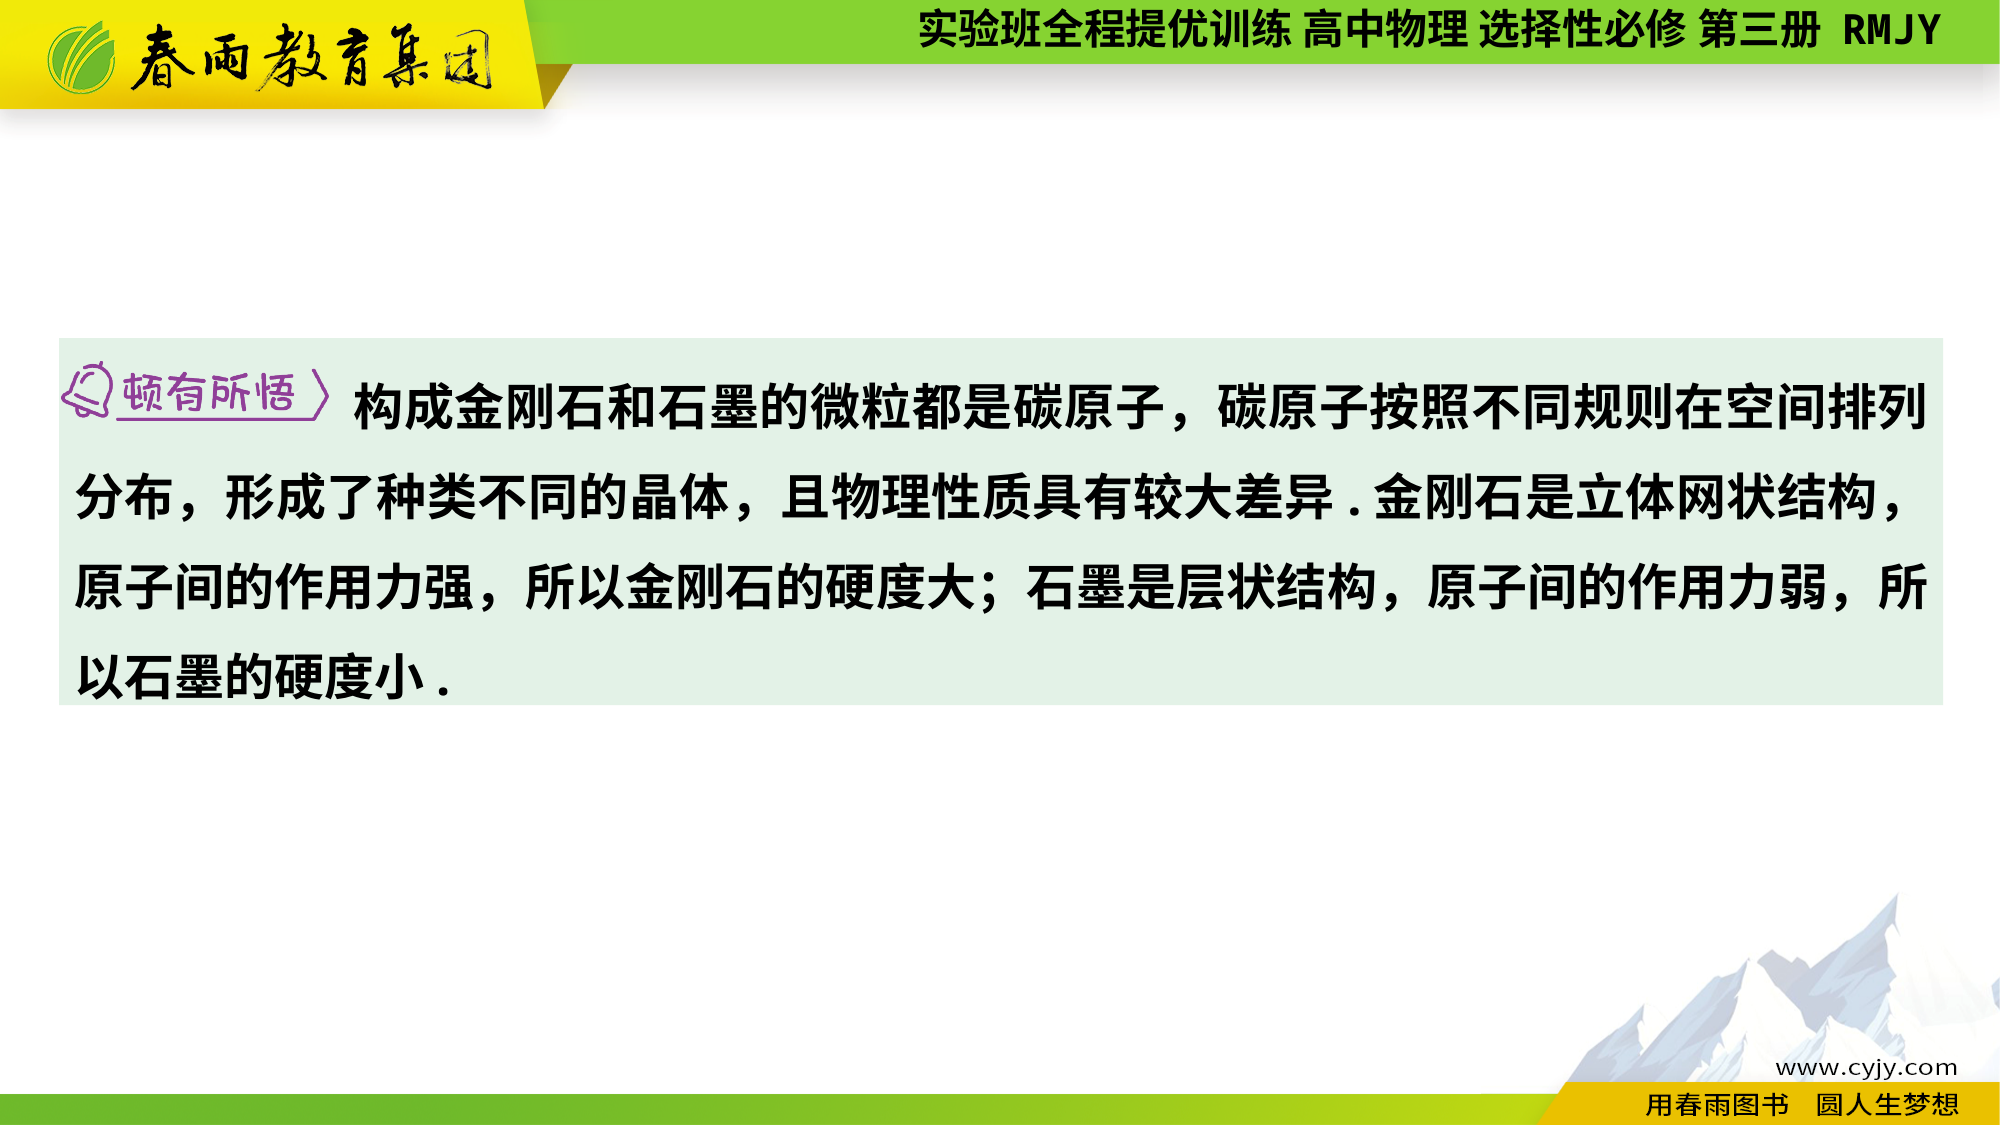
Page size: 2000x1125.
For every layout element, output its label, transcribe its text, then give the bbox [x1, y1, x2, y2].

picture [0, 0, 2000, 1125]
list 构成金刚石和石墨的微粒都是碳原子，碳原子按照不同规则在空间排列分布，形成了种类不同的晶体，且物理性质具有较大差异.金刚石是立体网状结构，原子间的作用力强，所以金刚石的硬度大；石墨是层状结构，原子间的作用力弱，所以石墨的硬度小. [59, 338, 1944, 706]
